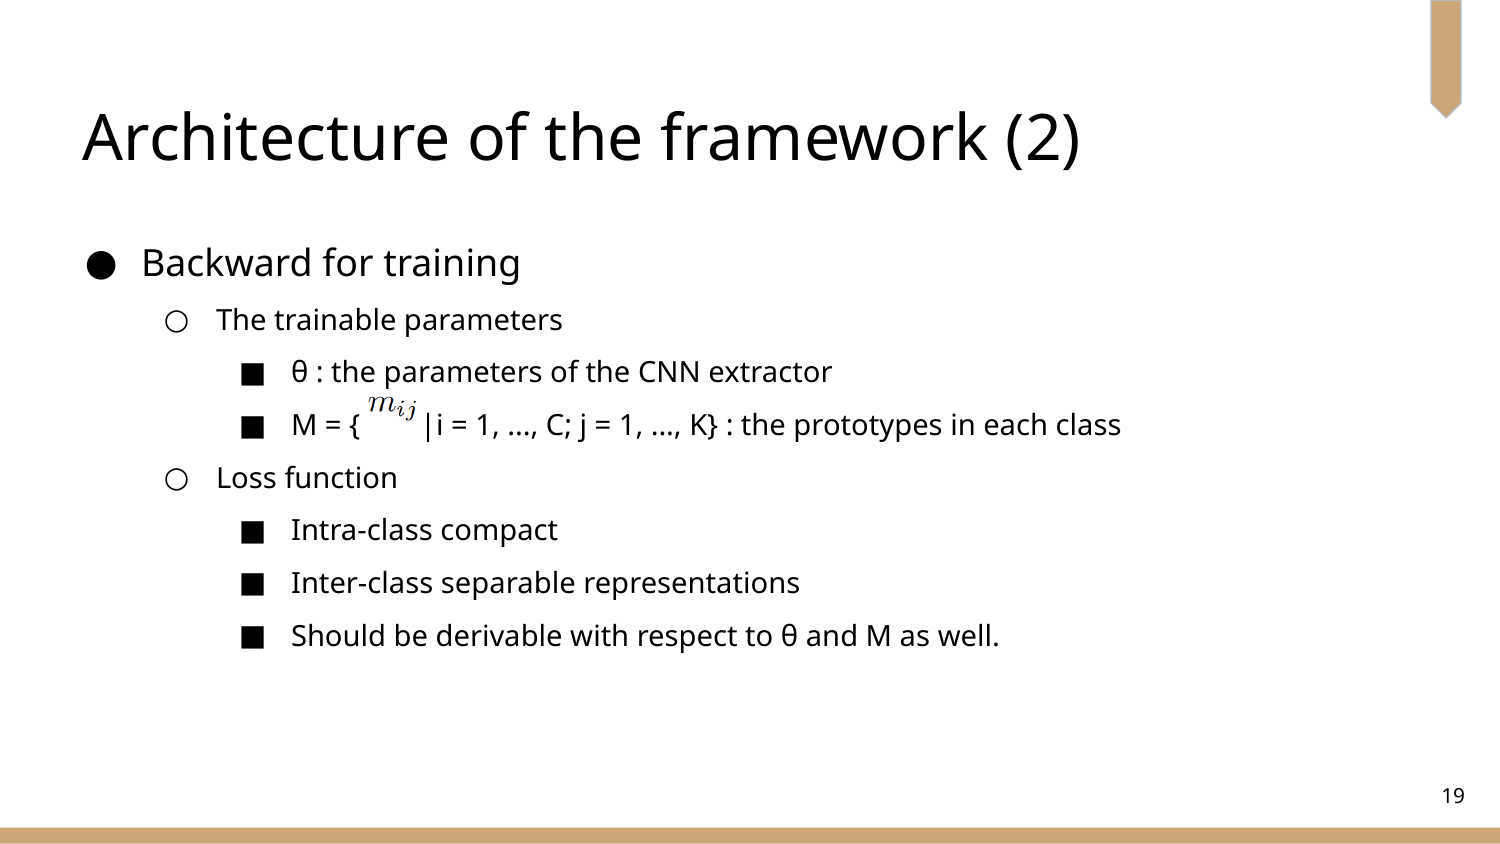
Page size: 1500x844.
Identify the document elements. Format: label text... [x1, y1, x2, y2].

slide_number ‹#› [1389, 764, 1480, 830]
text_box [1431, 0, 1461, 118]
list Backward for training The trainable parameters θ : the parameters of the CNN extractor M = { |i = 1, ..., C; j = 1, ..., K} : the prototypes in each class Loss function Intra-class compact Inter-class separable representations Should be derivable with respect to θ and M as well. [51, 200, 1449, 813]
title Architecture of the framework (2) [51, 51, 1449, 189]
picture [360, 390, 419, 423]
